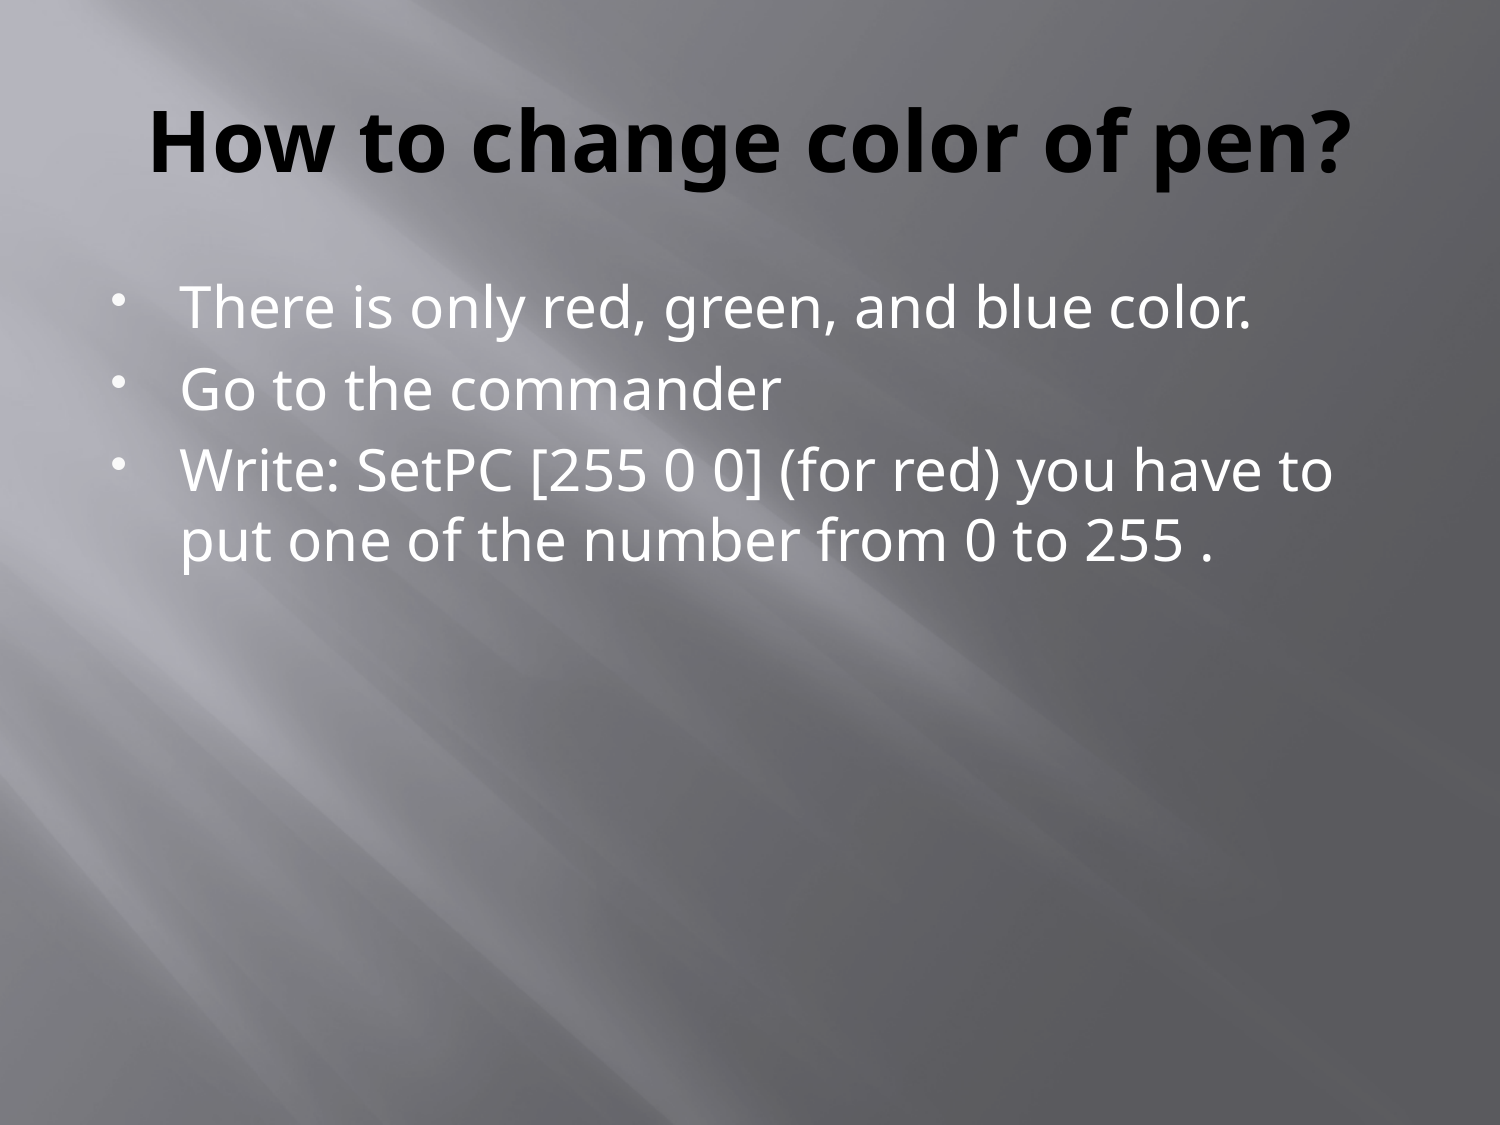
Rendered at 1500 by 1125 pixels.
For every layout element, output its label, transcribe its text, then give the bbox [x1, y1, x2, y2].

list There is only red, green, and blue color. Go to the commander Write: SetPC [255 0 0] (for red) you have to put one of the number from 0 to 255 . [75, 262, 1425, 1035]
title How to change color of pen? [75, 45, 1425, 233]
